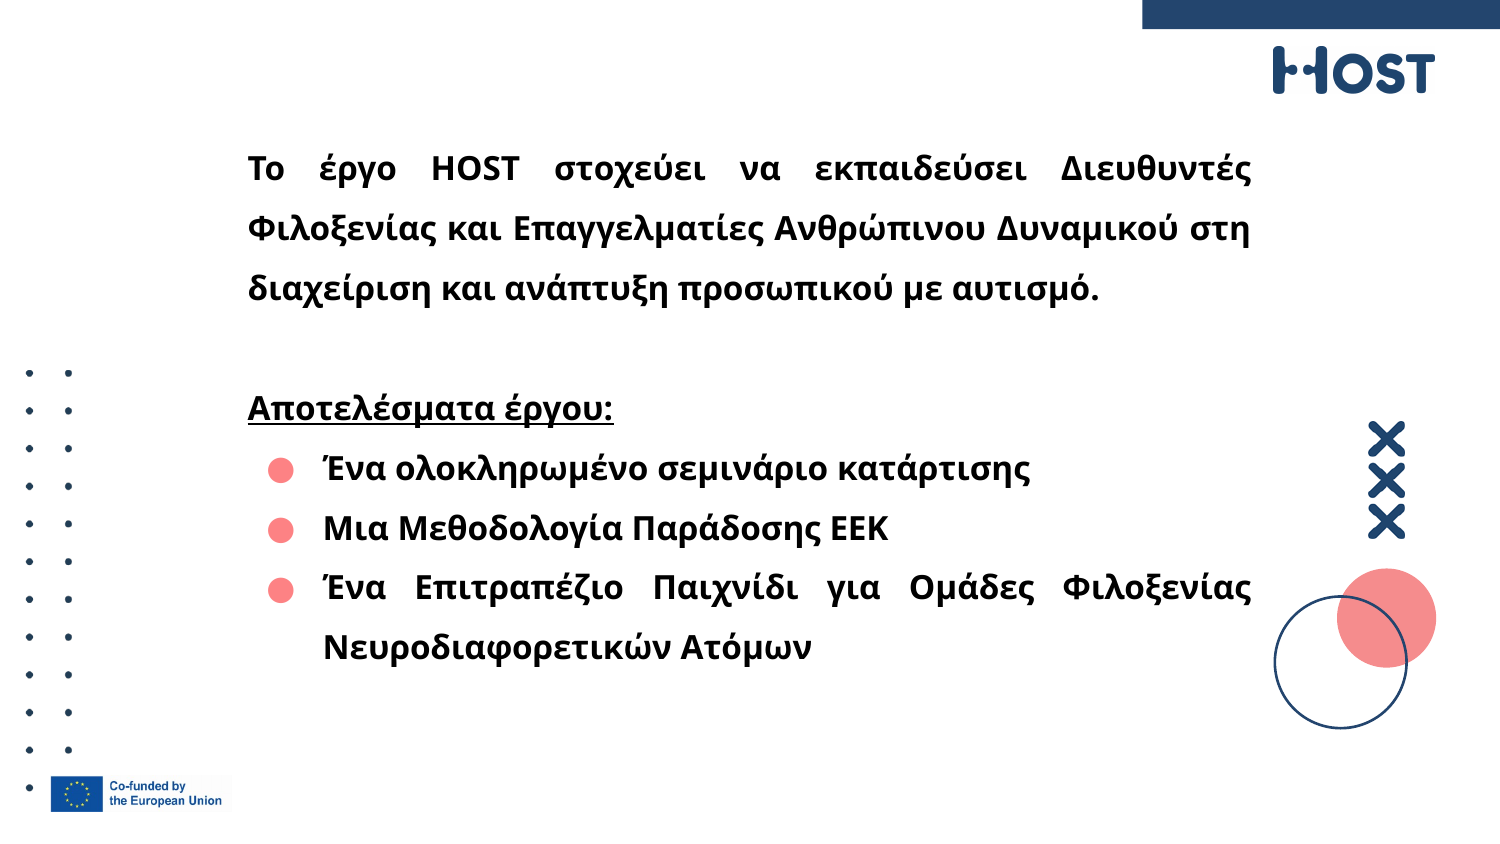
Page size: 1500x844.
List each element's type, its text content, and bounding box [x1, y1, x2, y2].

picture [1368, 421, 1405, 539]
text_box Το έργο HOST στοχεύει να εκπαιδεύσει Διευθυντές Φιλοξενίας και Επαγγελματίες Ανθρώπινου Δυναμικού στη διαχείριση και ανάπτυξη προσωπικού με αυτισμό. Αποτελέσματα έργου: Ένα ολοκληρωμένο σεμινάριο κατάρτισης Μια Μεθοδολογία Παράδοσης ΕΕΚ Ένα Επιτραπέζιο Παιχνίδι για Ομάδες Φιλοξενίας Νευροδιαφορετικών Ατόμων [232, 112, 1268, 803]
picture [0, 370, 233, 812]
picture [1273, 46, 1435, 94]
